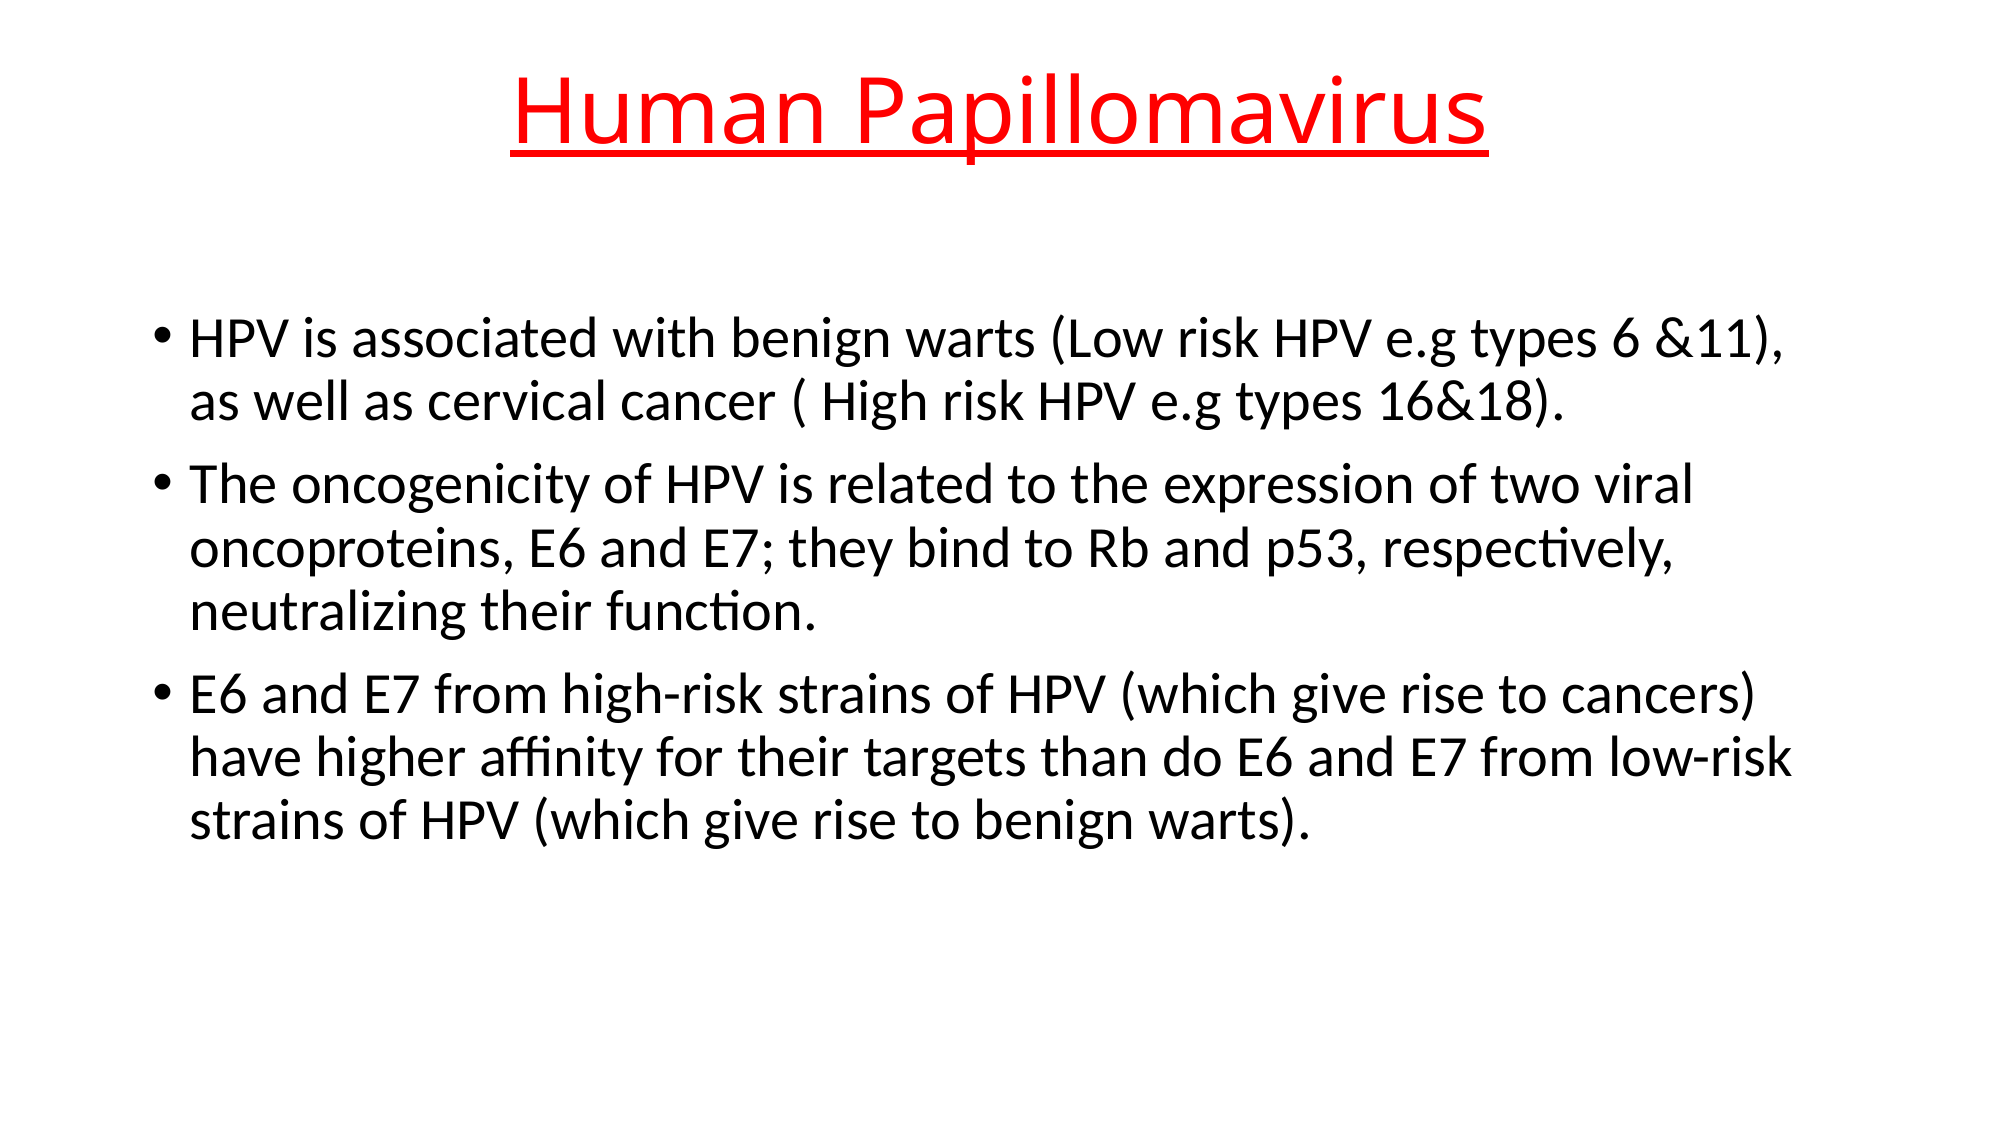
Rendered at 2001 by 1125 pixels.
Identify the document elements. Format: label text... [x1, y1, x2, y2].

title Human Papillomavirus [137, 59, 1863, 278]
list HPV is associated with benign warts (Low risk HPV e.g types 6 &11), as well as cervical cancer ( High risk HPV e.g types 16&18). The oncogenicity of HPV is related to the expression of two viral oncoproteins, E6 and E7; they bind to Rb and p53, respectively, neutralizing their function. E6 and E7 from high-risk strains of HPV (which give rise to cancers) have higher affinity for their targets than do E6 and E7 from low-risk strains of HPV (which give rise to benign warts). [137, 299, 1863, 1014]
